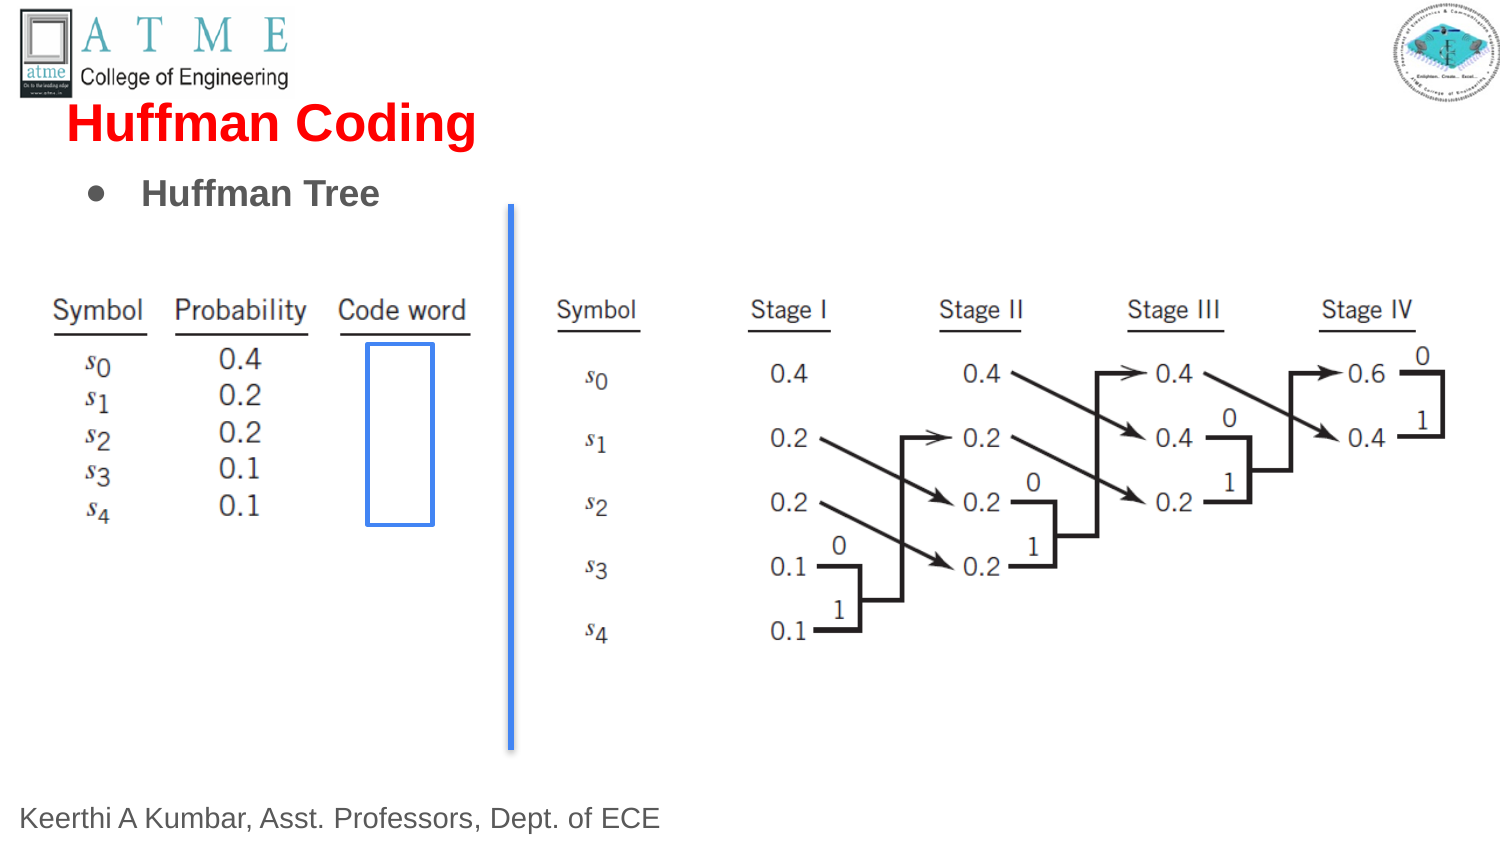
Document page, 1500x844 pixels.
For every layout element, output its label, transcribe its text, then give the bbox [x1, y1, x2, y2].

picture [512, 246, 1500, 674]
picture [17, 6, 295, 99]
picture [20, 268, 489, 541]
title Huffman Coding [51, 72, 1449, 147]
picture [1389, 1, 1500, 104]
list Huffman Tree [51, 147, 1449, 750]
